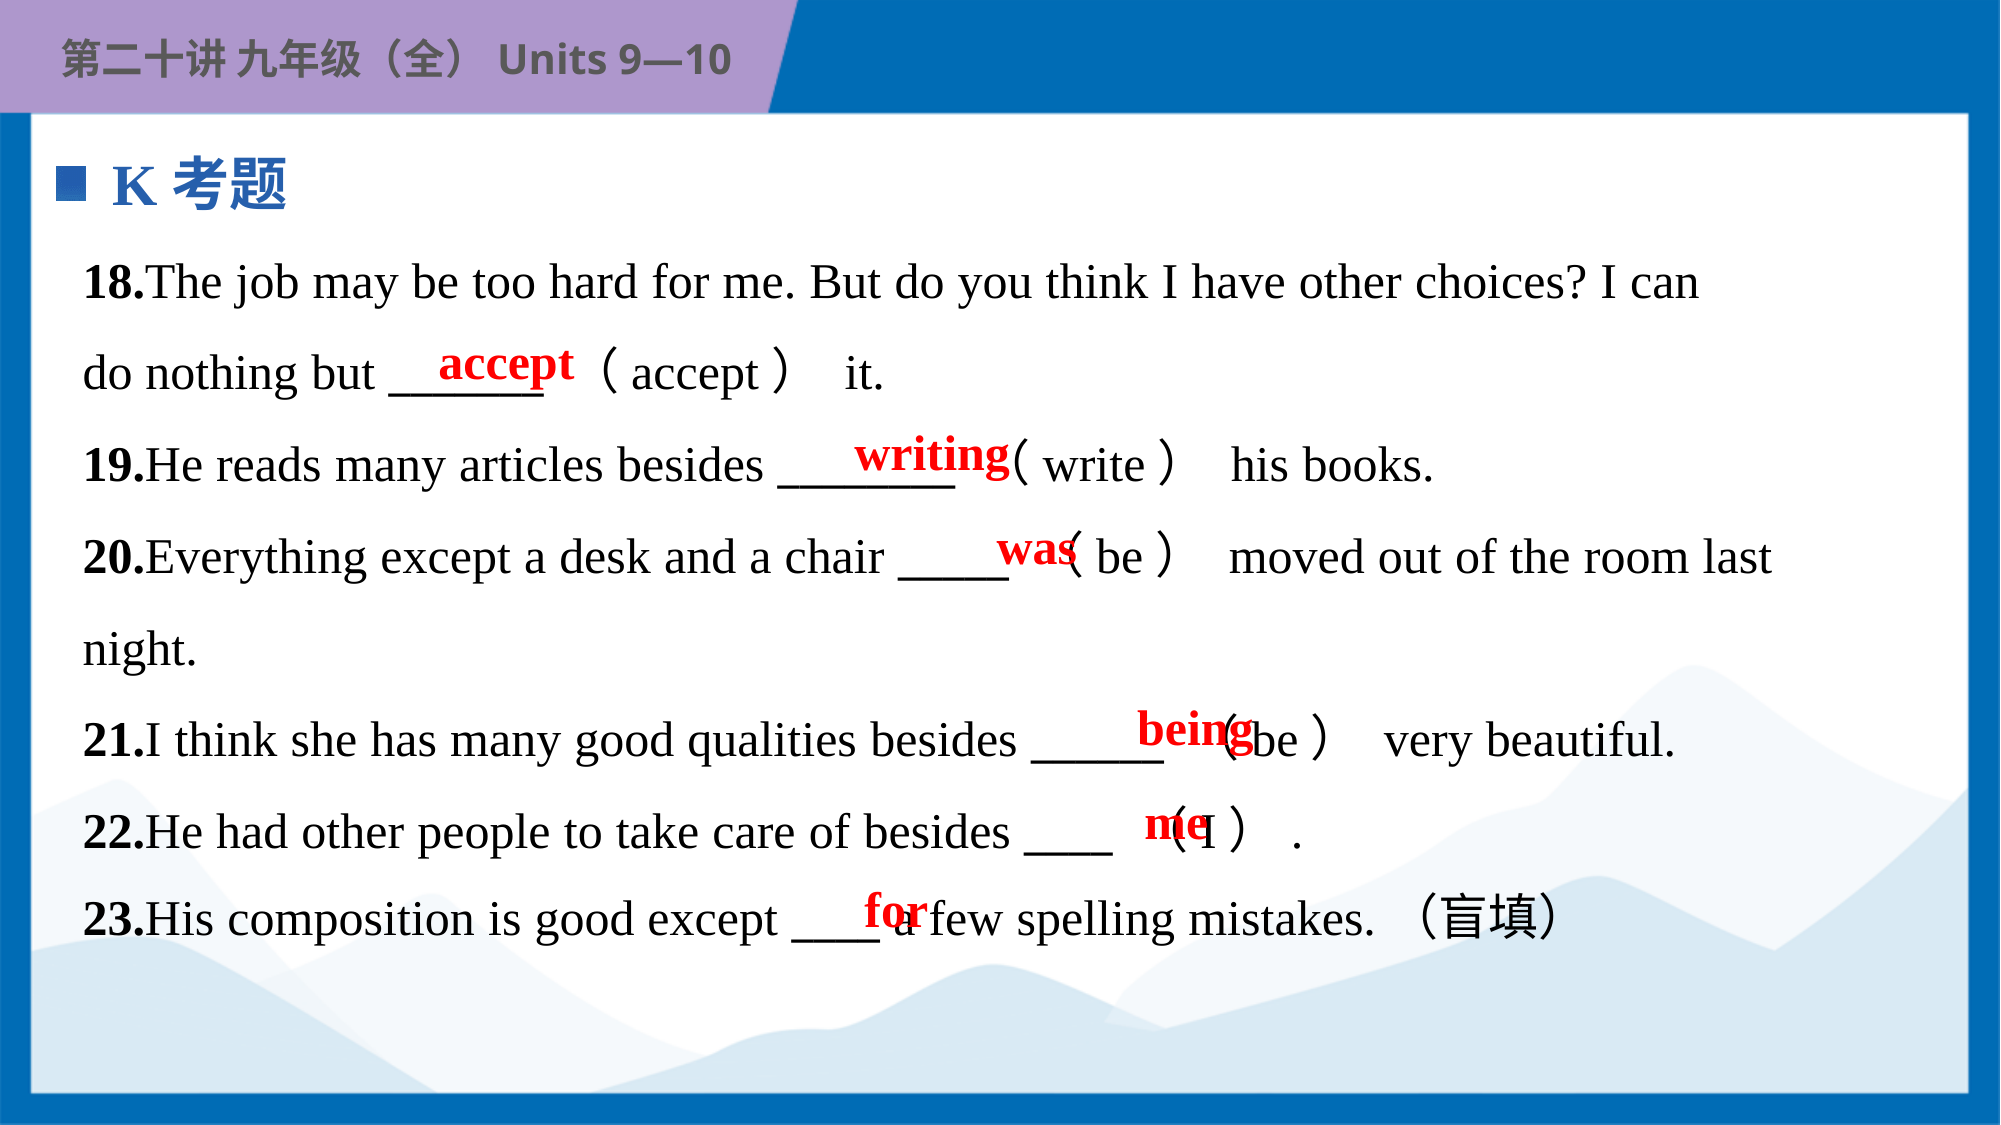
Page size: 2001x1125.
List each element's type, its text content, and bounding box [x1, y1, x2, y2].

text_box writing [836, 393, 1029, 472]
text_box was [978, 487, 1096, 566]
text_box being [1119, 668, 1272, 747]
text_box accept [420, 301, 593, 381]
text_box me [1126, 762, 1227, 841]
text_box for [846, 850, 947, 929]
picture [0, 0, 2000, 1125]
text_box K考题 [112, 146, 1917, 216]
text_box 18.The job may be too hard for me. But do you think I have other choices? I can do nothing but _______ （accept） it. 19.He reads many articles besides ________ （write） his books. 20.Everything except a desk and a chair _____ （be） moved out of the room last night. 21.I think she has many good qualities besides ______ （be） very beautiful. 22.He had other people to take care of besides ____ （I）. 23.His composition is good except ____ a few spelling mistakes.（盲填） [82, 216, 1917, 937]
